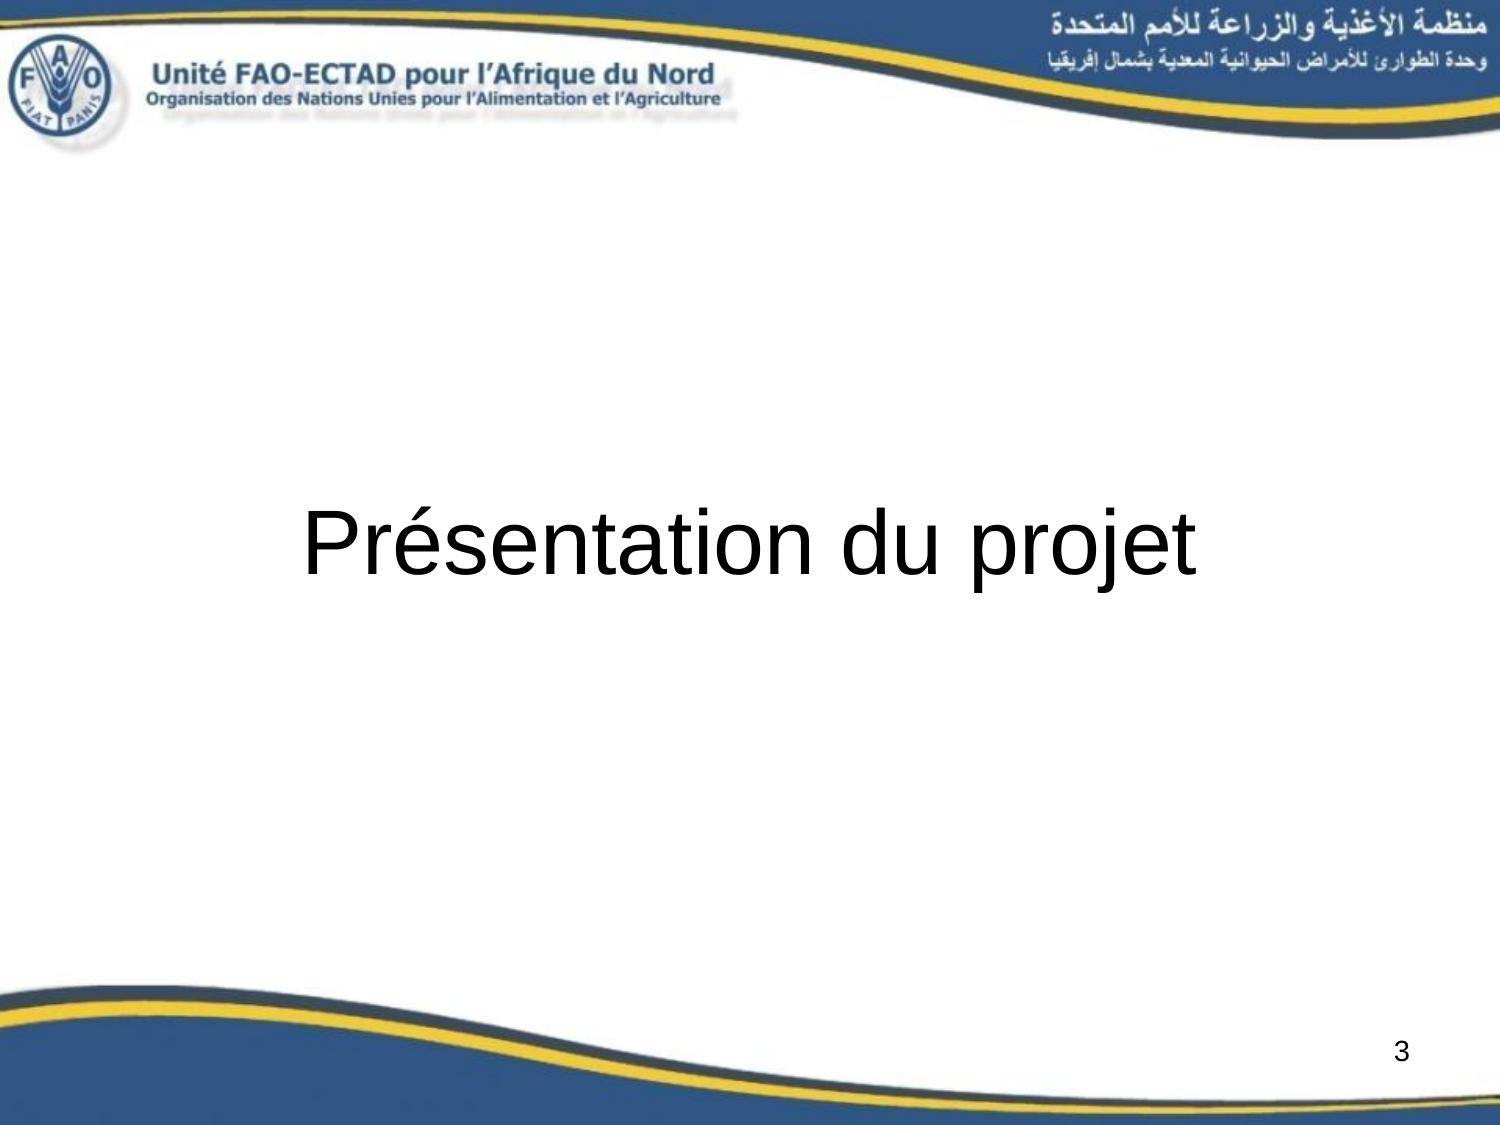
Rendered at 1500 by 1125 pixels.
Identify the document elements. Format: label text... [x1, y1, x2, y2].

title Présentation du projet [112, 349, 1388, 727]
picture [0, 0, 1500, 1125]
slide_number 3 [1074, 1024, 1426, 1103]
